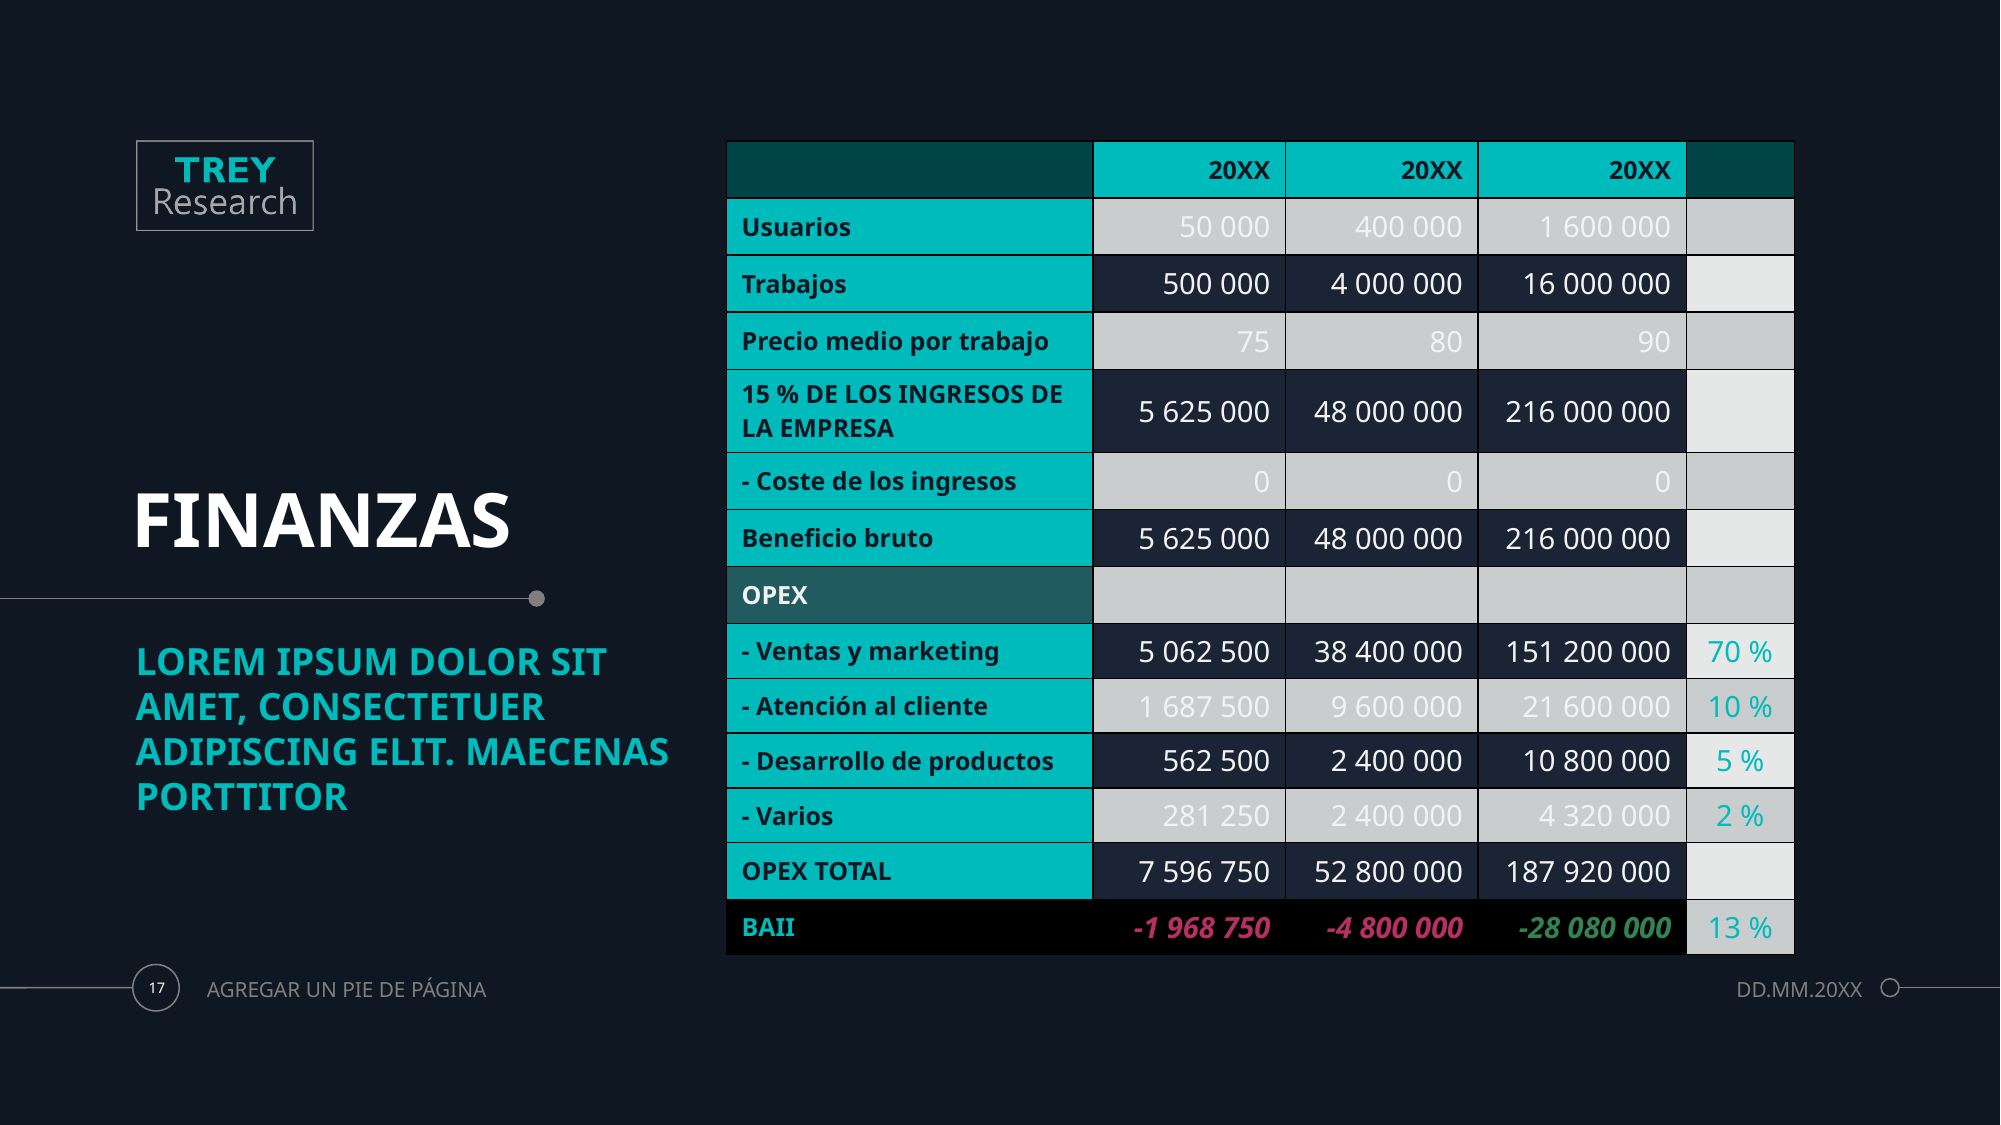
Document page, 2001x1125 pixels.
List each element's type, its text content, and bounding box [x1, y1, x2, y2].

table_cell 4 000 000 [1286, 256, 1477, 311]
table_cell 9 600 000 [1286, 679, 1477, 732]
table_cell 90 [1479, 313, 1686, 369]
table_cell - Desarrollo de productos [727, 734, 1092, 787]
table_cell [1687, 370, 1794, 452]
table_cell Trabajos [727, 256, 1092, 311]
table_cell 16 000 000 [1479, 256, 1686, 311]
footer AGREGAR UN PIE DE PÁGINA [191, 964, 671, 1014]
table_cell 5 062 500 [1094, 624, 1285, 678]
table_cell 0 [1286, 453, 1477, 509]
table_cell 1 600 000 [1479, 199, 1686, 254]
table_cell - Varios [727, 789, 1092, 842]
table_cell 52 800 000 [1286, 843, 1477, 899]
table_cell 4 320 000 [1479, 789, 1686, 842]
table_cell 21 600 000 [1479, 679, 1686, 732]
table_cell OPEX TOTAL [727, 843, 1092, 899]
slide_number ‹#› [127, 964, 186, 1014]
table_header [1687, 142, 1794, 197]
table_cell 5 % [1687, 734, 1794, 787]
table_cell 151 200 000 [1479, 624, 1686, 678]
table_cell Usuarios [727, 199, 1092, 254]
table_cell 216 000 000 [1479, 370, 1686, 452]
table_cell 400 000 [1286, 199, 1477, 254]
table_cell 500 000 [1094, 256, 1285, 311]
table_cell [1094, 567, 1285, 623]
table_cell 0 [1479, 453, 1686, 509]
table_header 20XX [1479, 142, 1686, 197]
table_cell 15 % DE LOS INGRESOS DE LA EMPRESA [727, 370, 1092, 452]
table_header [727, 142, 1092, 197]
table_cell 562 500 [1094, 734, 1285, 787]
table_cell 38 400 000 [1286, 624, 1477, 678]
table_header 20XX [1286, 142, 1477, 197]
table_cell 48 000 000 [1286, 370, 1477, 452]
table_cell Beneficio bruto [727, 510, 1092, 566]
table_cell 75 [1094, 313, 1285, 369]
table_cell 0 [1094, 453, 1285, 509]
table_cell 10 % [1687, 679, 1794, 732]
list LOREM IPSUM DOLOR SIT AMET, CONSECTETUER ADIPISCING ELIT. MAECENAS PORTTITOR [135, 638, 673, 783]
table_cell BAII [727, 900, 1092, 954]
slide_number DD.MM.20XX [1643, 964, 1863, 1014]
title FINANZAS [131, 370, 726, 564]
table_cell 5 625 000 [1094, 510, 1285, 566]
table_cell 2 400 000 [1286, 789, 1477, 842]
table_cell 7 596 750 [1094, 843, 1285, 899]
table_cell -4 800 000 [1286, 900, 1477, 954]
table_cell 48 000 000 [1286, 510, 1477, 566]
table_header 20XX [1094, 142, 1285, 197]
table_cell [1687, 453, 1794, 509]
table_cell [1479, 567, 1686, 623]
table_cell [1687, 510, 1794, 566]
table_cell 2 % [1687, 789, 1794, 842]
table_cell [1687, 567, 1794, 623]
table_cell 13 % [1687, 900, 1794, 954]
table_cell -1 968 750 [1094, 900, 1285, 954]
picture [136, 140, 314, 232]
table_cell [1687, 843, 1794, 899]
table_cell 281 250 [1094, 789, 1285, 842]
table_cell 80 [1286, 313, 1477, 369]
table_cell OPEX [727, 567, 1092, 623]
table_cell 10 800 000 [1479, 734, 1686, 787]
table_cell - Coste de los ingresos [727, 453, 1092, 509]
table_cell [1687, 199, 1794, 254]
table_cell 187 920 000 [1479, 843, 1686, 899]
table_cell [1286, 567, 1477, 623]
table_cell 2 400 000 [1286, 734, 1477, 787]
table_cell - Ventas y marketing [727, 624, 1092, 678]
table_cell -28 080 000 [1479, 900, 1686, 954]
table_cell - Atención al cliente [727, 679, 1092, 732]
table_cell 216 000 000 [1479, 510, 1686, 566]
table_cell [1687, 313, 1794, 369]
table_cell [1687, 256, 1794, 311]
table_cell 50 000 [1094, 199, 1285, 254]
table_cell Precio medio por trabajo [727, 313, 1092, 369]
table_cell 1 687 500 [1094, 679, 1285, 732]
table_cell 5 625 000 [1094, 370, 1285, 452]
table_cell 70 % [1687, 624, 1794, 678]
